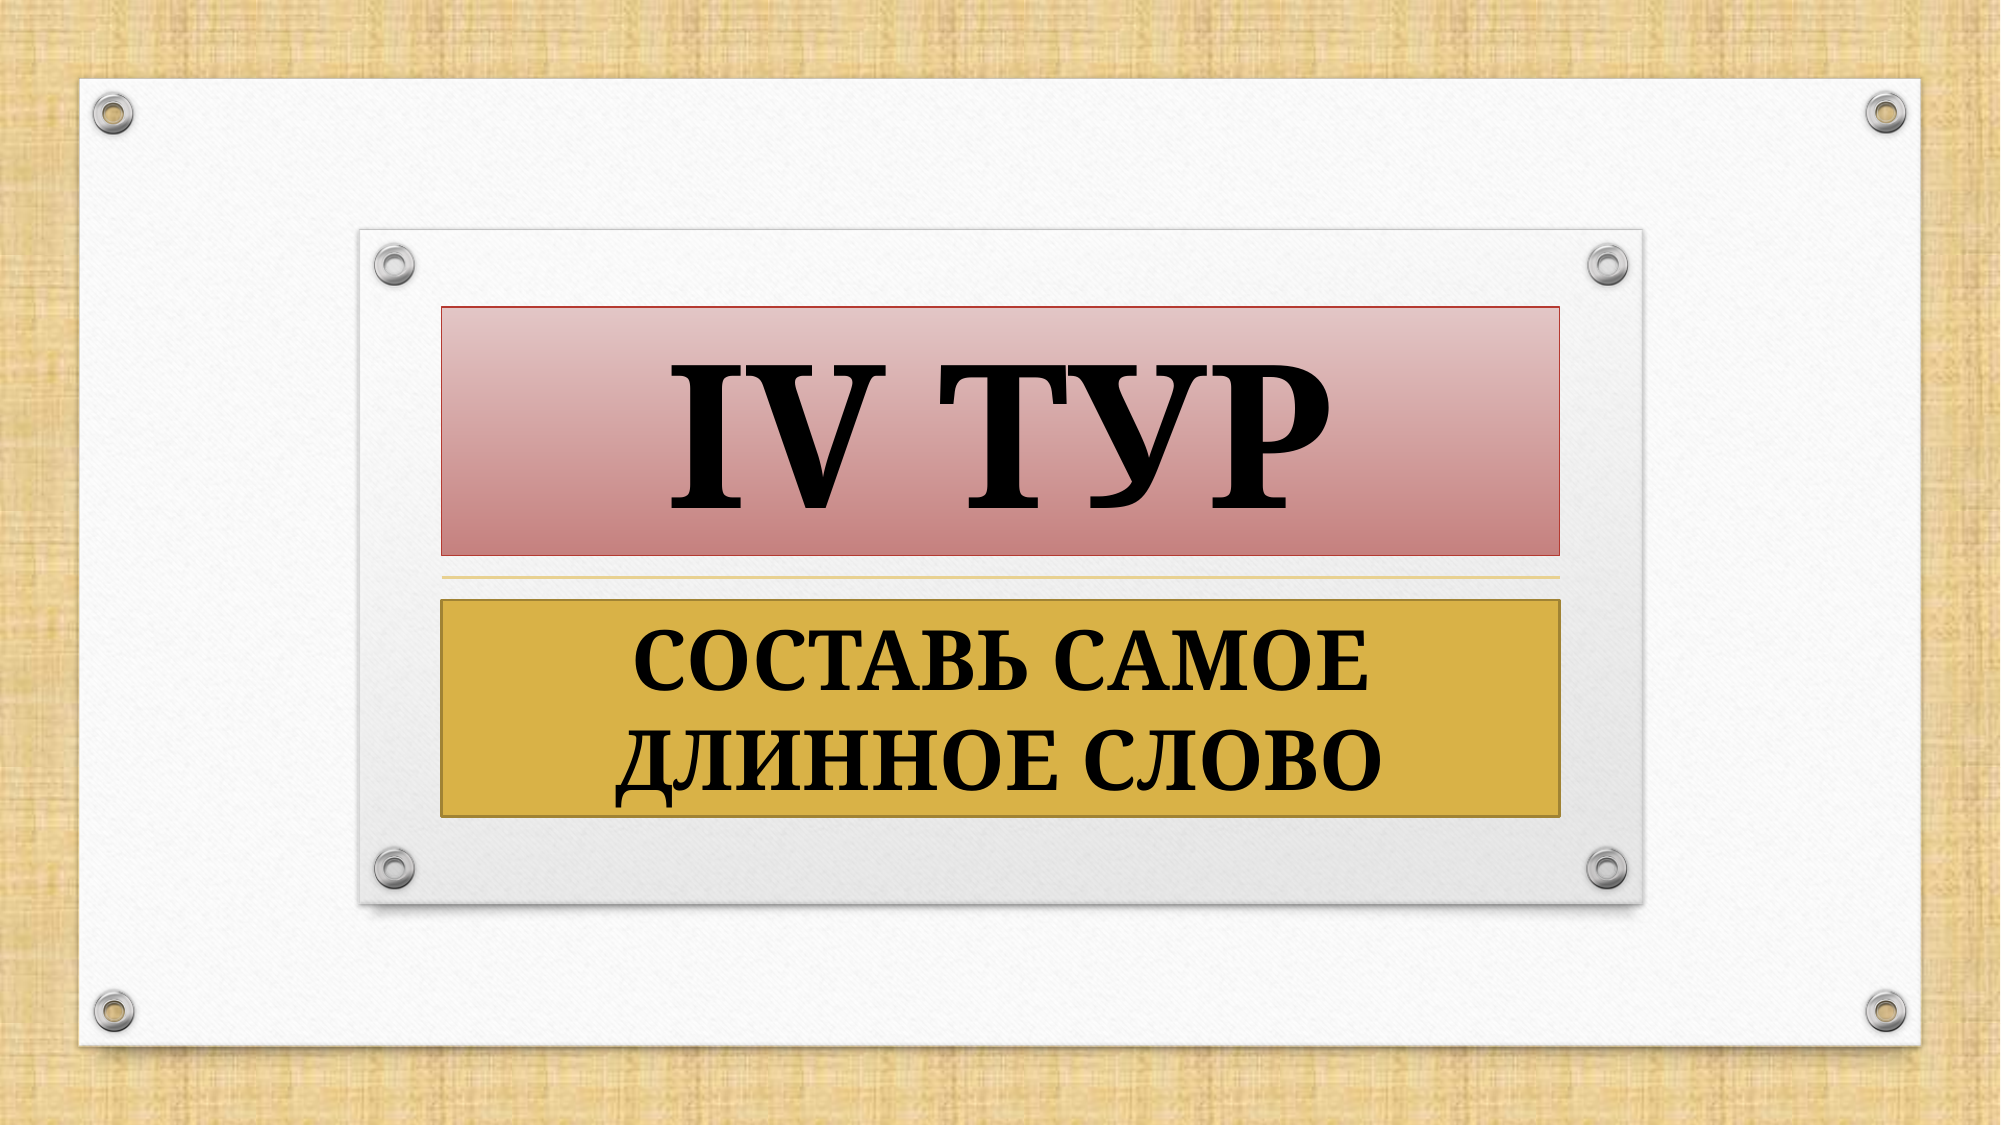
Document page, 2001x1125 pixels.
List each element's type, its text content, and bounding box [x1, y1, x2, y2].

picture [0, 0, 2001, 1125]
subtitle СОСТАВЬ САМОЕ ДЛИННОЕ СЛОВО [440, 599, 1561, 818]
title IV ТУР [441, 306, 1560, 556]
